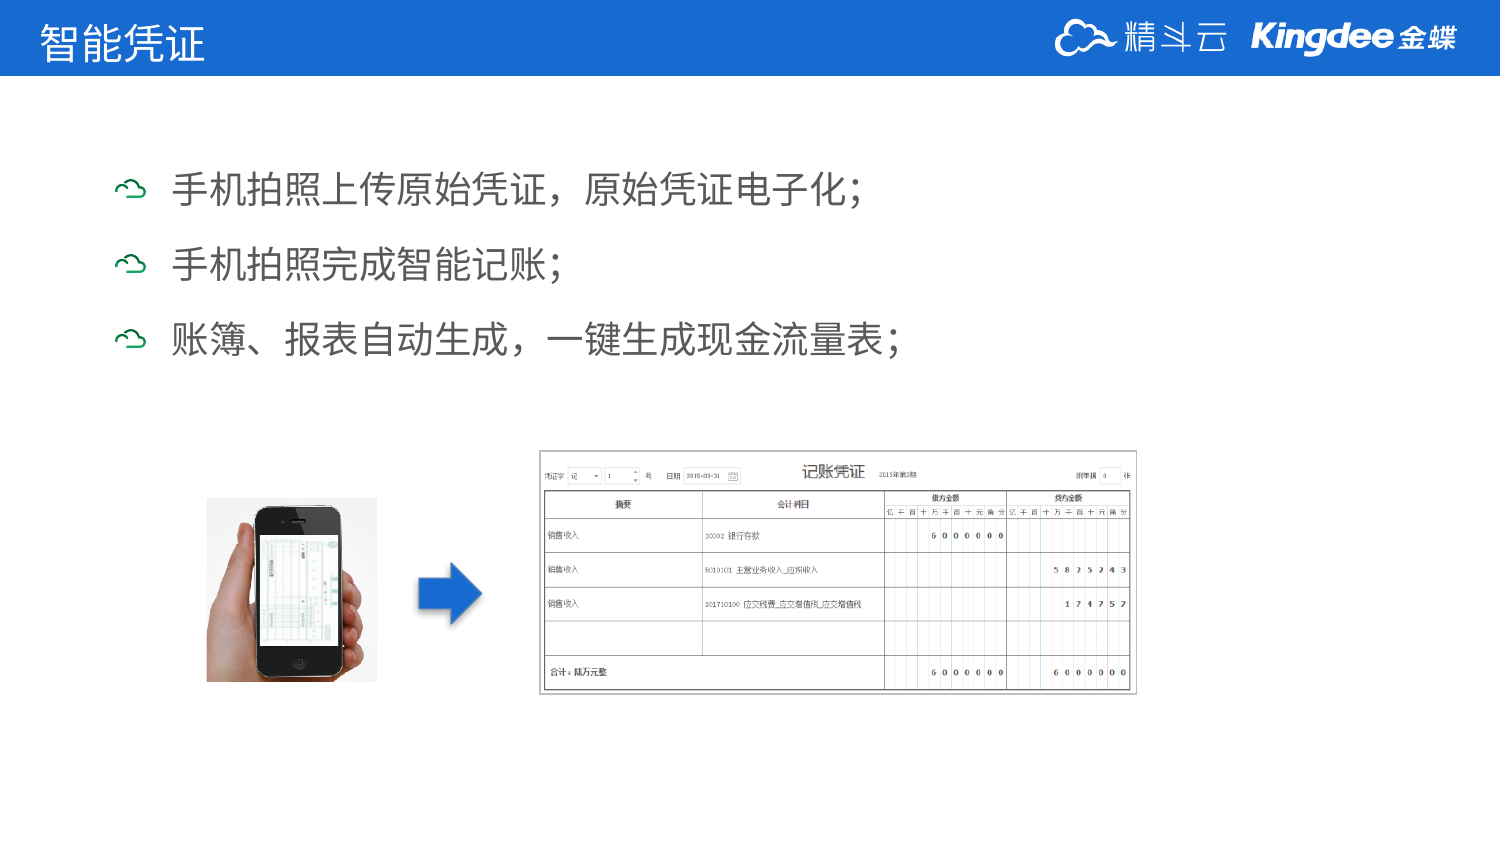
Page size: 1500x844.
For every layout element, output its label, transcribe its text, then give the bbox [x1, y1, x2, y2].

picture [115, 329, 146, 348]
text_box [206, 451, 1136, 694]
picture [1194, 0, 1487, 69]
list 手机拍照上传原始凭证，原始凭证电子化； 手机拍照完成智能记账； 账簿、报表自动生成，一键生成现金流量表； [100, 136, 1399, 420]
picture [115, 179, 146, 198]
picture [115, 254, 146, 273]
title 智能凭证 [24, 0, 1194, 86]
